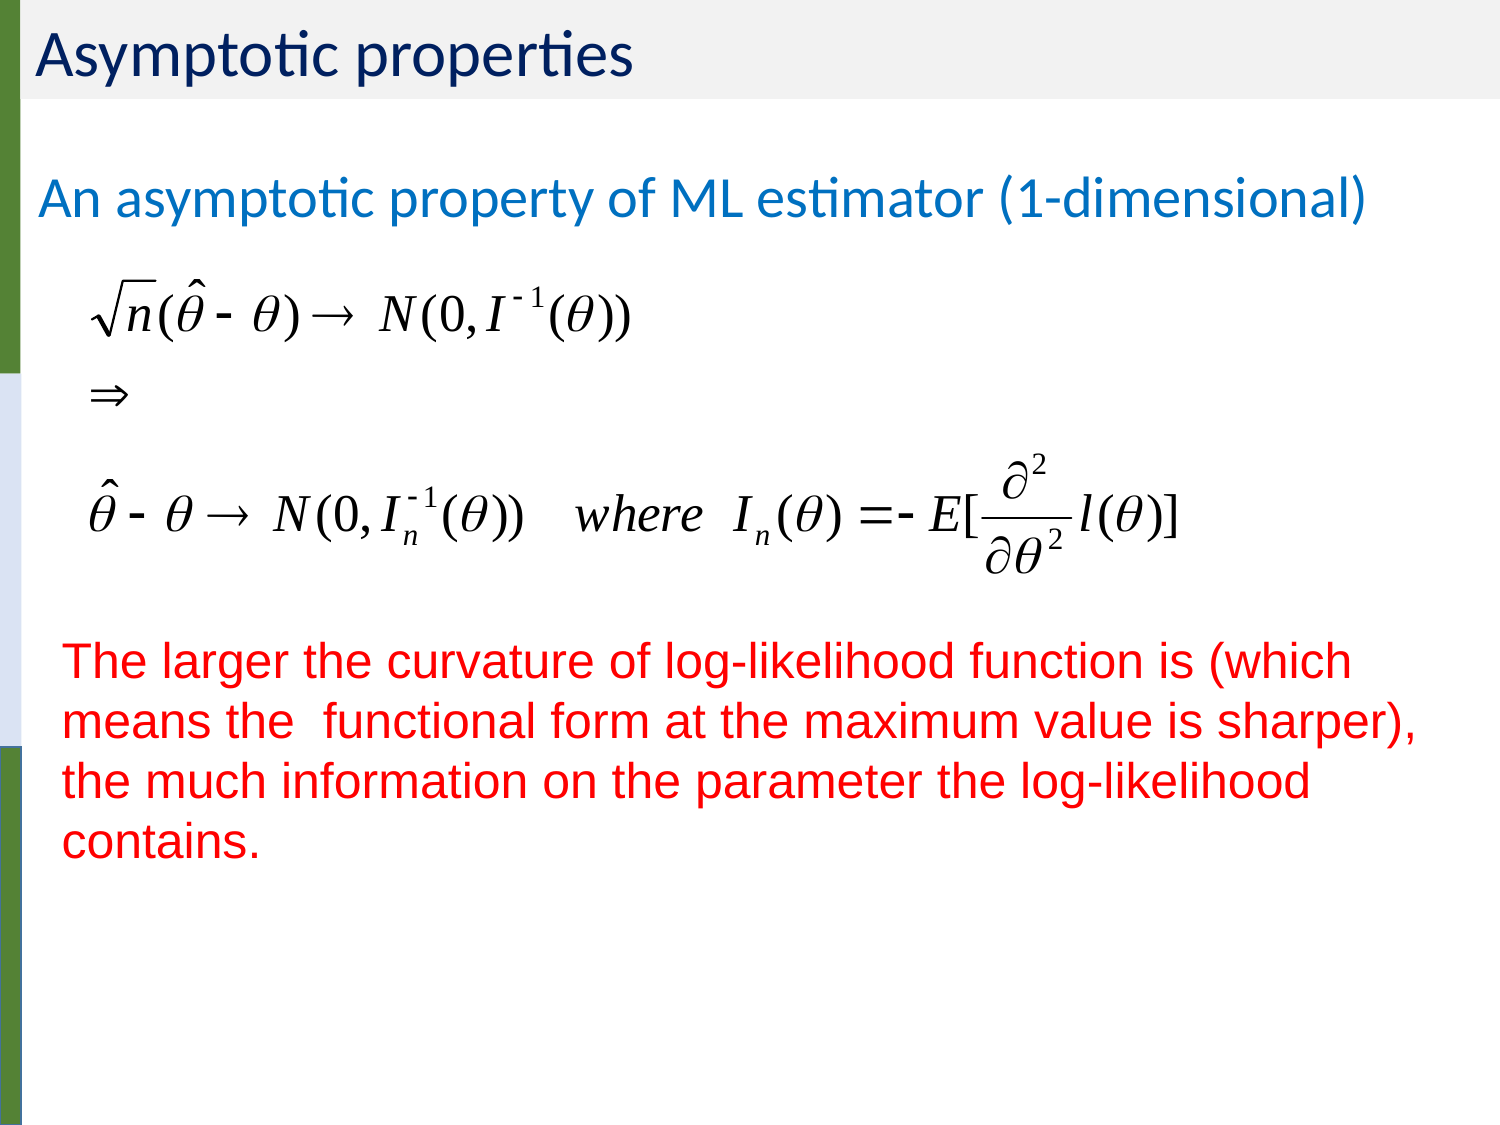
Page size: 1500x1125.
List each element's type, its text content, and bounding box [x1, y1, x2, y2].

text_box Asymptotic properties [24, 0, 1500, 99]
text_box An asymptotic property of ML estimator (1-dimensional) [27, 159, 1477, 987]
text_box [81, 269, 1187, 585]
text_box The larger the curvature of log-likelihood function is (which means the functional form at the maximum value is sharper), the much information on the parameter the log-likelihood contains. [46, 621, 1454, 876]
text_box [0, 0, 22, 1125]
